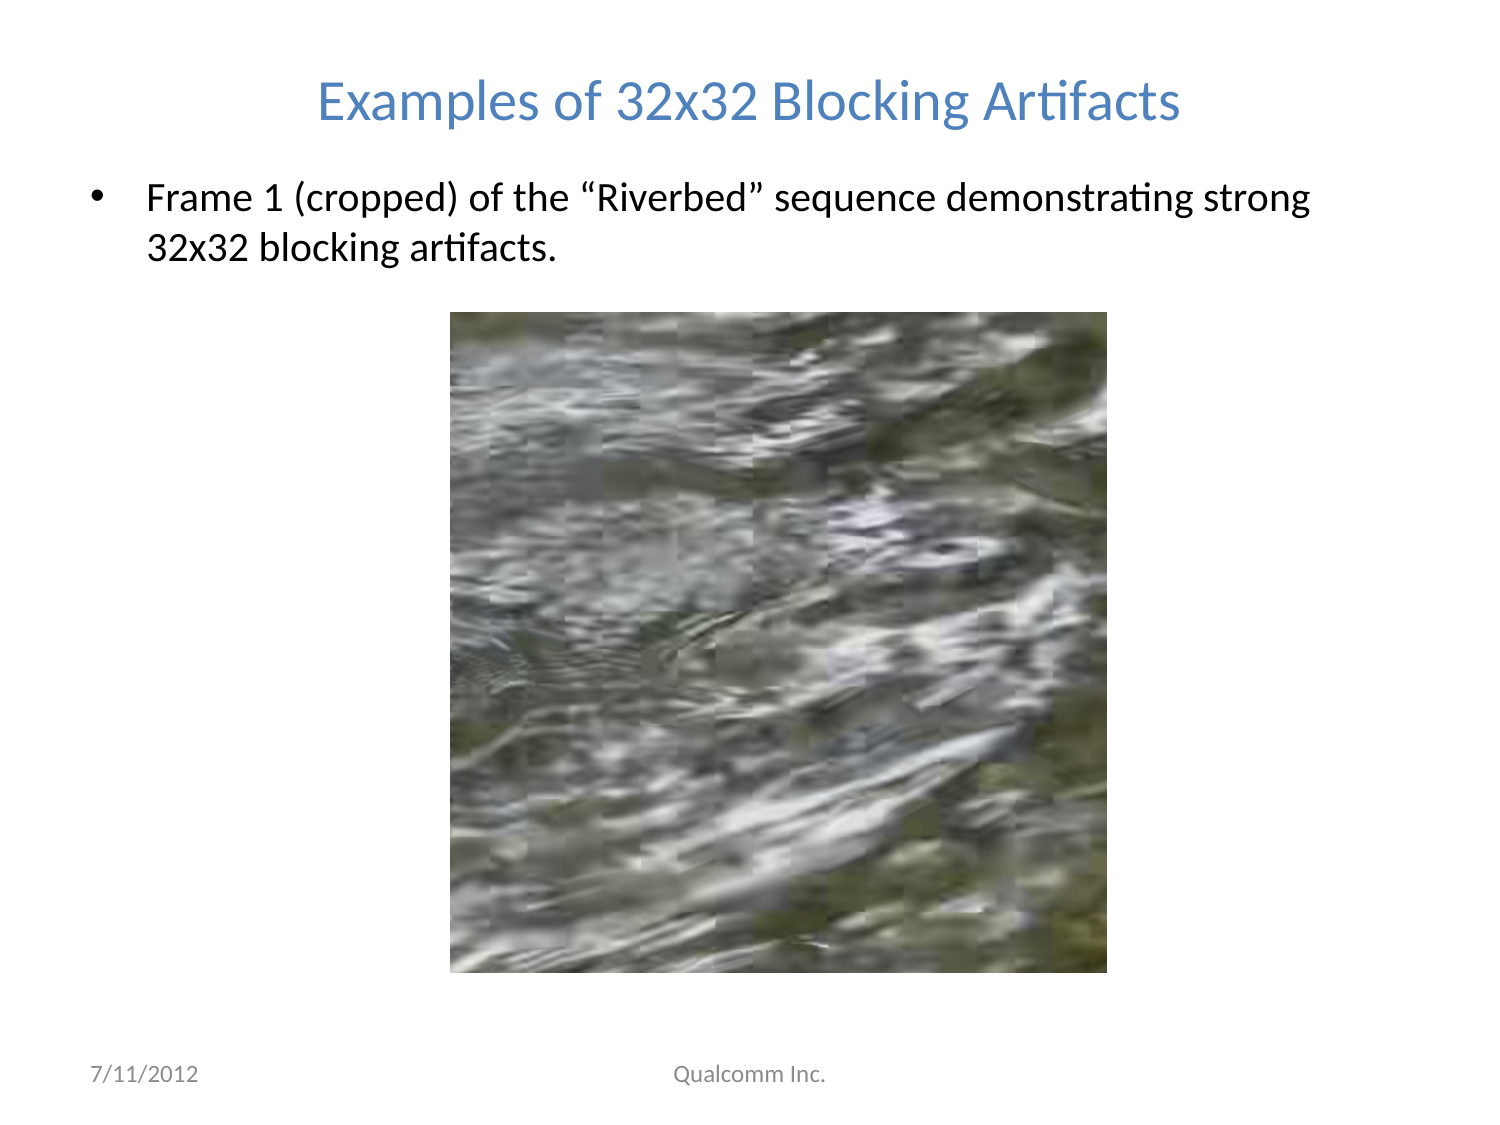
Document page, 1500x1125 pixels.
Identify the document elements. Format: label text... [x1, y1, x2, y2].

title Examples of 32x32 Blocking Artifacts [75, 45, 1425, 150]
list Frame 1 (cropped) of the “Riverbed” sequence demonstrating strong 32x32 blocking artifacts. [75, 162, 1425, 1005]
picture [449, 312, 1107, 974]
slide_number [75, 1042, 425, 1103]
footer Qualcomm Inc. [512, 1042, 988, 1103]
